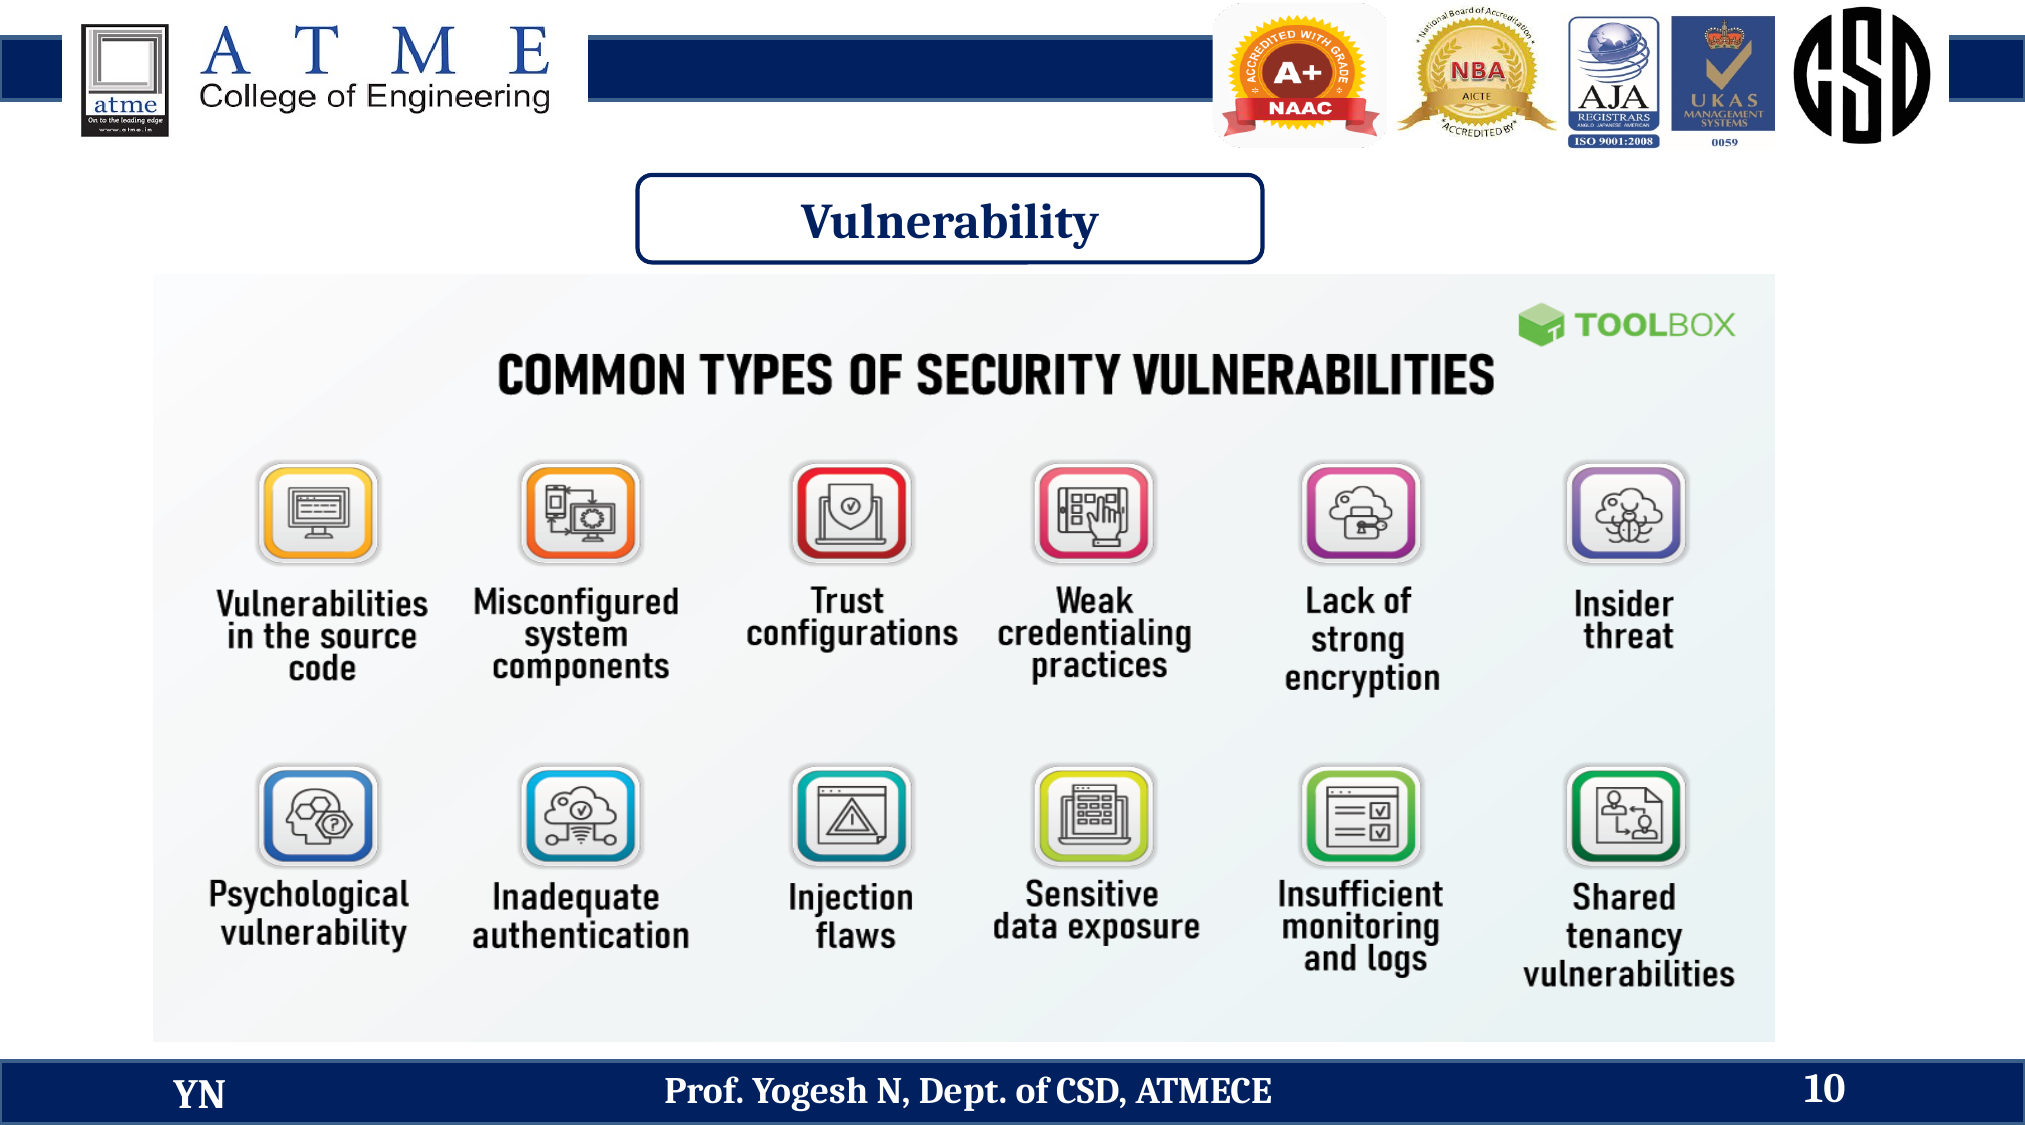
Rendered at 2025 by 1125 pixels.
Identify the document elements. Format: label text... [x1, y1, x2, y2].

text_box YN [0, 1059, 400, 1125]
picture [1212, 0, 1949, 150]
text_box Vulnerability [635, 172, 1265, 265]
picture [62, 0, 588, 157]
picture [153, 274, 1776, 1042]
text_box 10 [1625, 1053, 2025, 1119]
text_box Prof. Yogesh N, Dept. of CSD, ATMECE [562, 1058, 1375, 1119]
